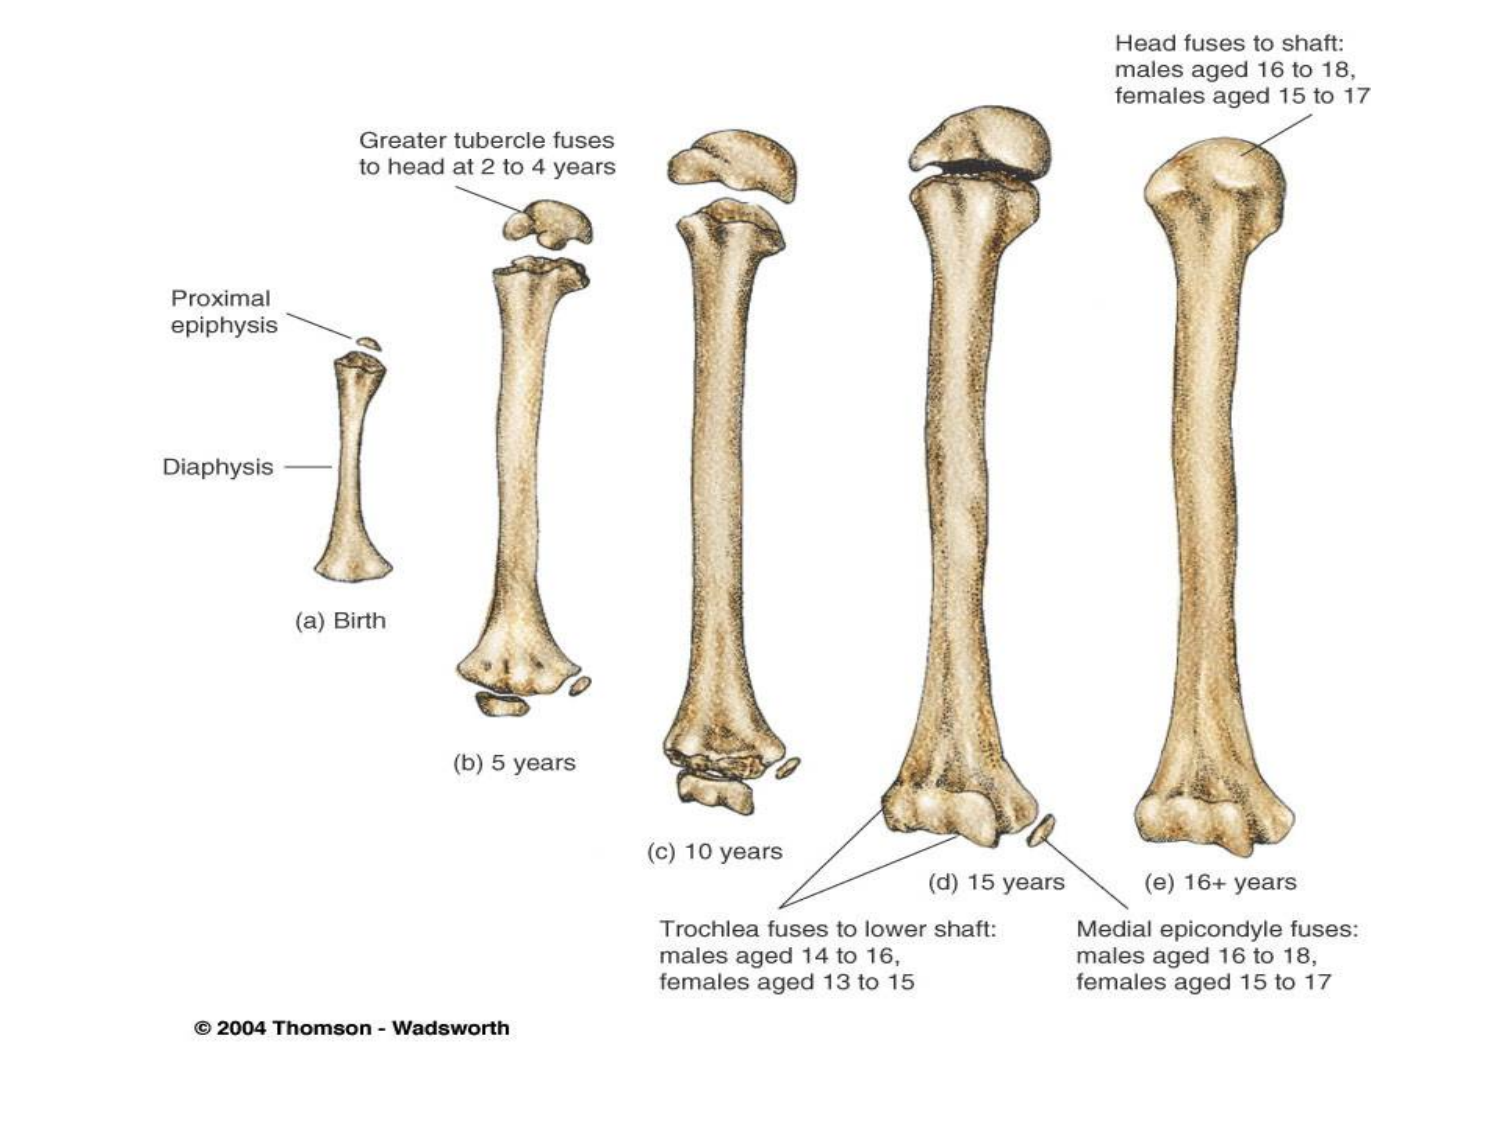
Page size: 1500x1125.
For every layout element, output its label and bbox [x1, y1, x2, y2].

picture [129, 30, 1371, 1043]
